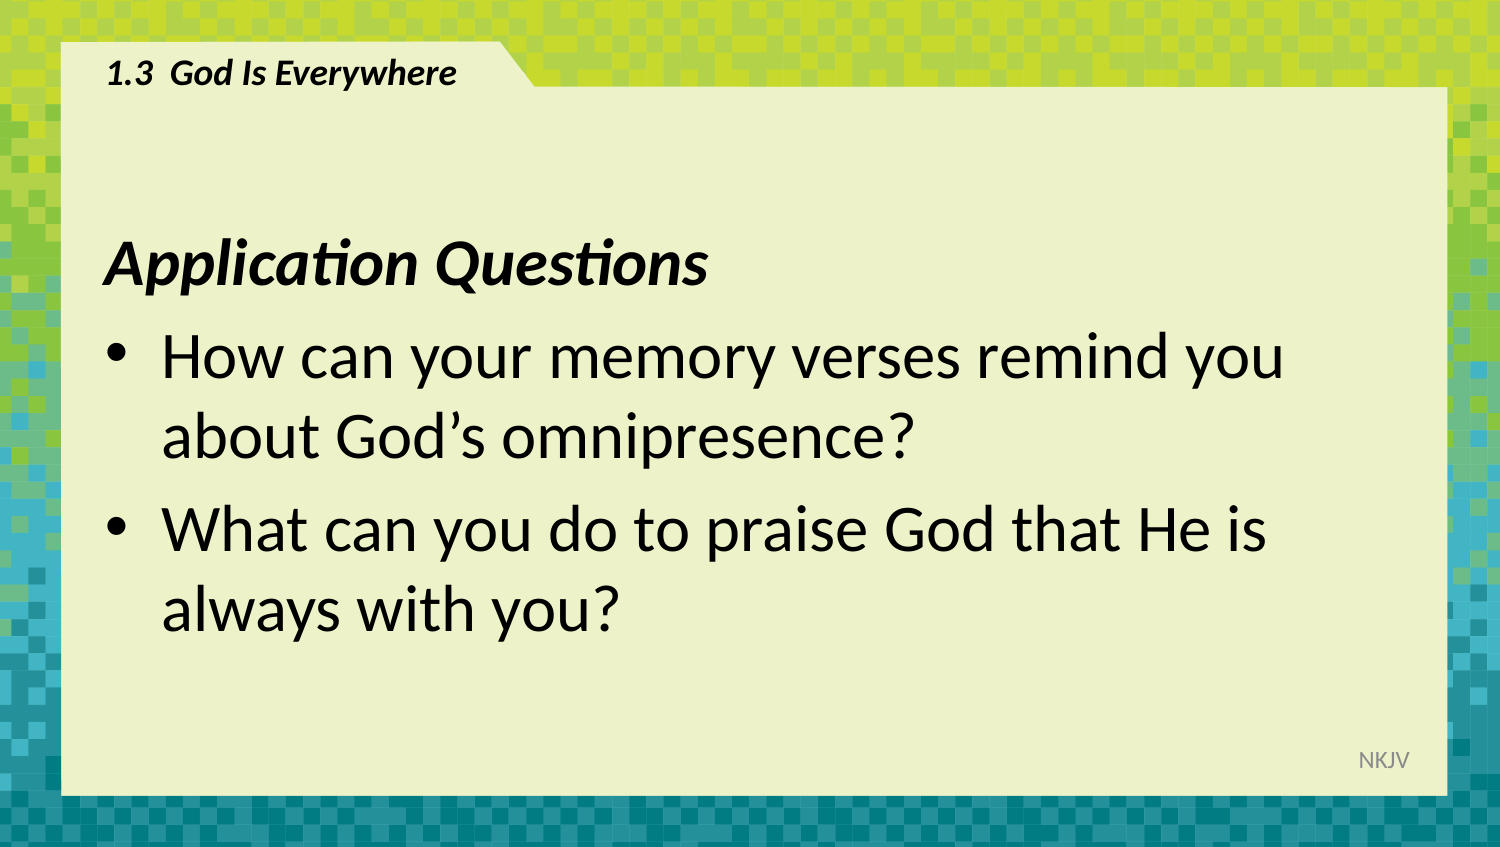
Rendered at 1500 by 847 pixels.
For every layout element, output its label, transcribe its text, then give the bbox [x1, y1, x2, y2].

list Application Questions How can your memory verses remind you about God’s omnipresence? What can you do to praise God that He is always with you? [89, 141, 1403, 722]
title 1.3 God Is Everywhere [89, 33, 1420, 108]
footer NKJV [950, 736, 1425, 782]
picture [0, 0, 1500, 847]
